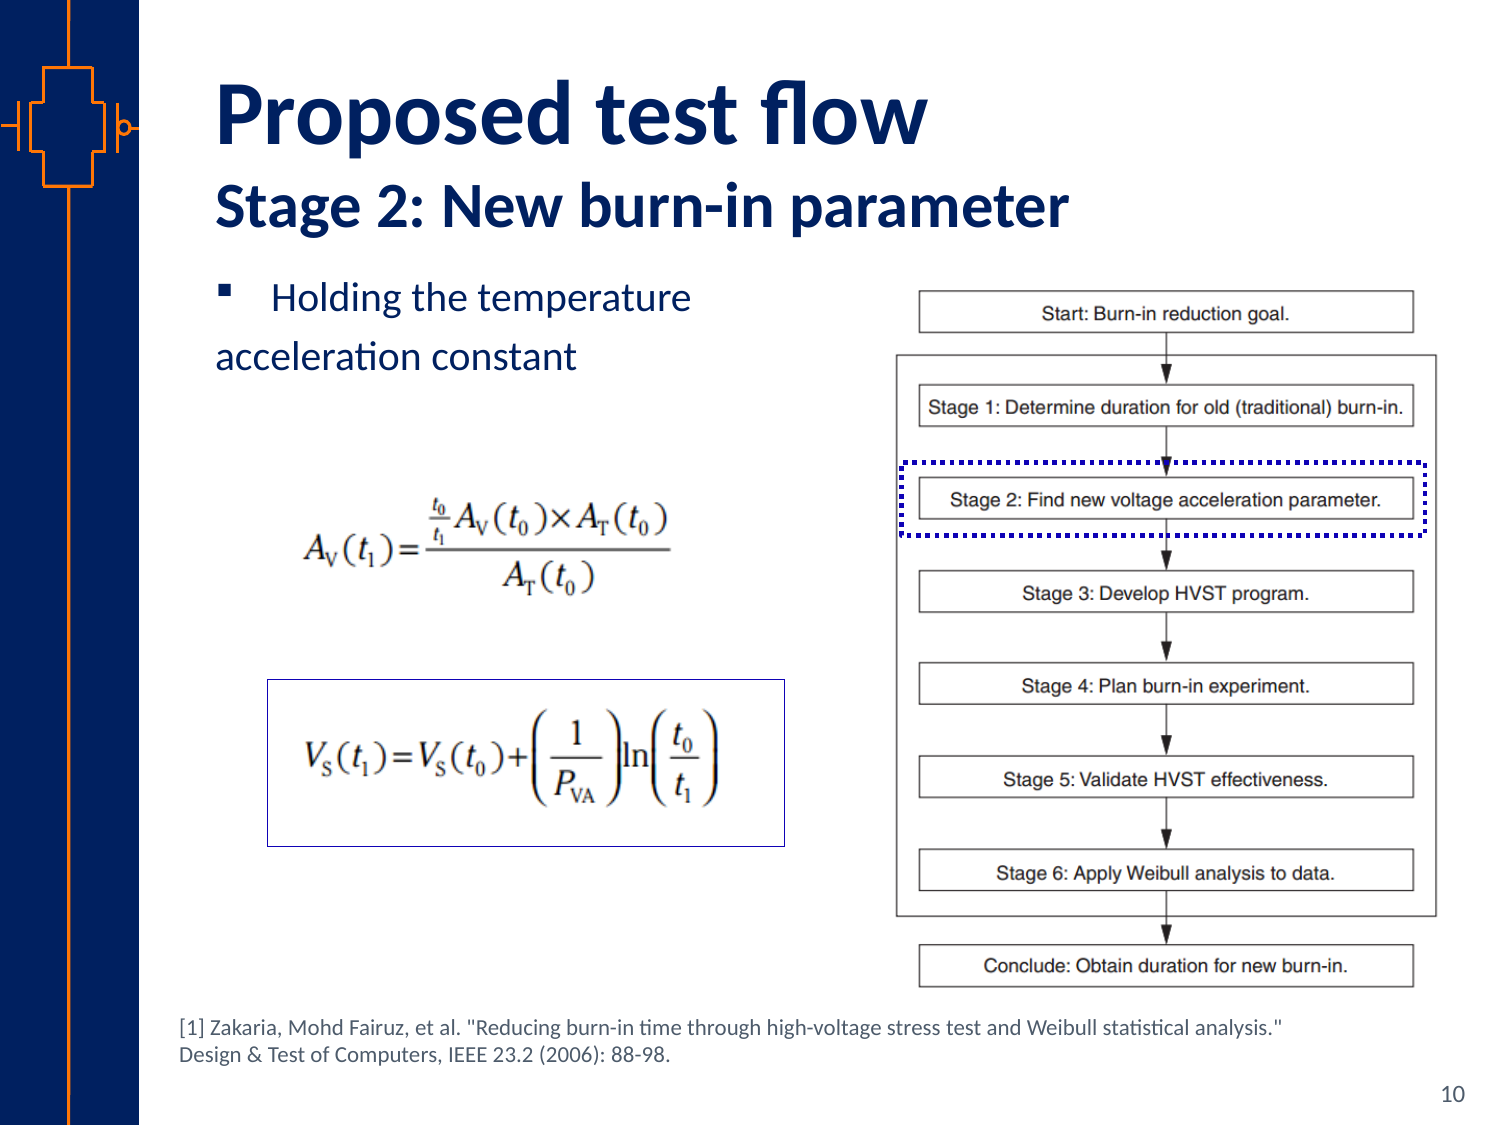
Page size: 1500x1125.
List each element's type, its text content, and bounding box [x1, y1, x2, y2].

slide_number 10 [1425, 1062, 1488, 1123]
picture [295, 479, 716, 619]
picture [266, 679, 785, 848]
text_box [1] Zakaria, Mohd Fairuz, et al. "Reducing burn-in time through high-voltage stress test and Weibull statistical analysis." Design & Test of Computers, IEEE 23.2 (2006): 88-98. [164, 1005, 1305, 1075]
list Holding the temperature acceleration constant [200, 262, 843, 988]
title Proposed test flow Stage 2: New burn-in parameter [200, 37, 1388, 248]
picture [851, 262, 1476, 1018]
